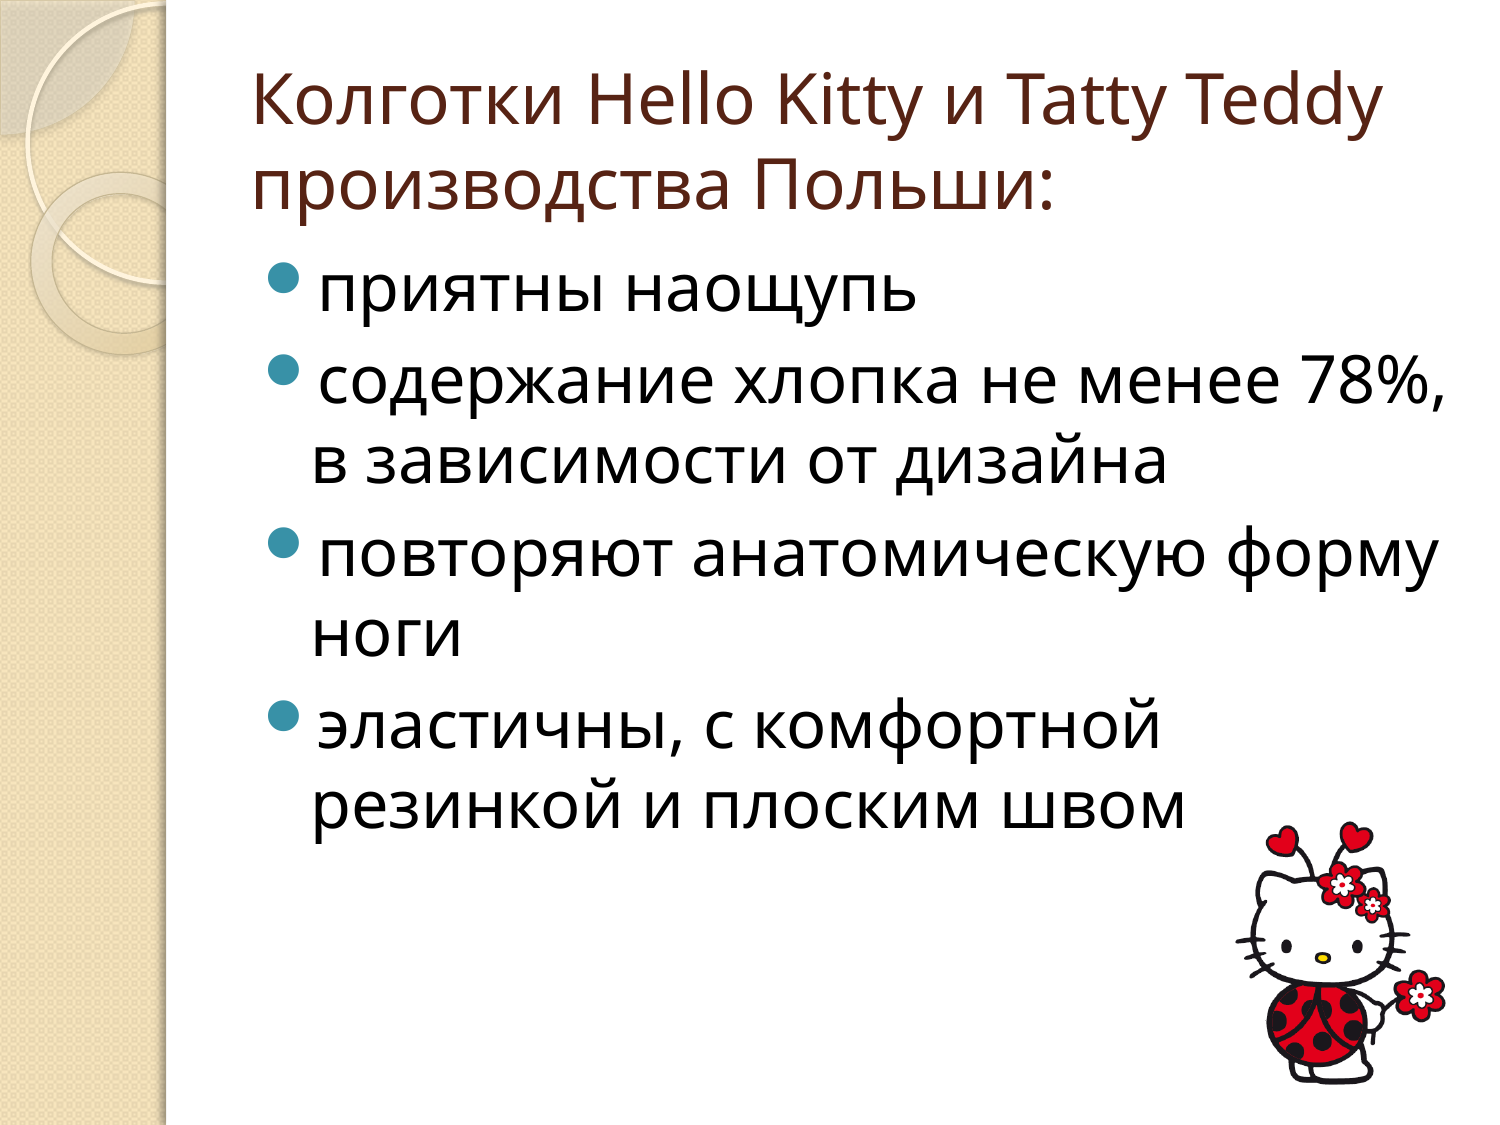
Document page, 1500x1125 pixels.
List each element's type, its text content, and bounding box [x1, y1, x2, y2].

title Колготки Hello Kitty и Tatty Teddy производства Польши: [235, 45, 1466, 233]
picture [1222, 811, 1467, 1095]
list приятны наощупь содержание хлопка не менее 78%, в зависимости от дизайна повторяют анатомическую форму ноги эластичны, с комфортной резинкой и плоским швом [235, 237, 1466, 1025]
